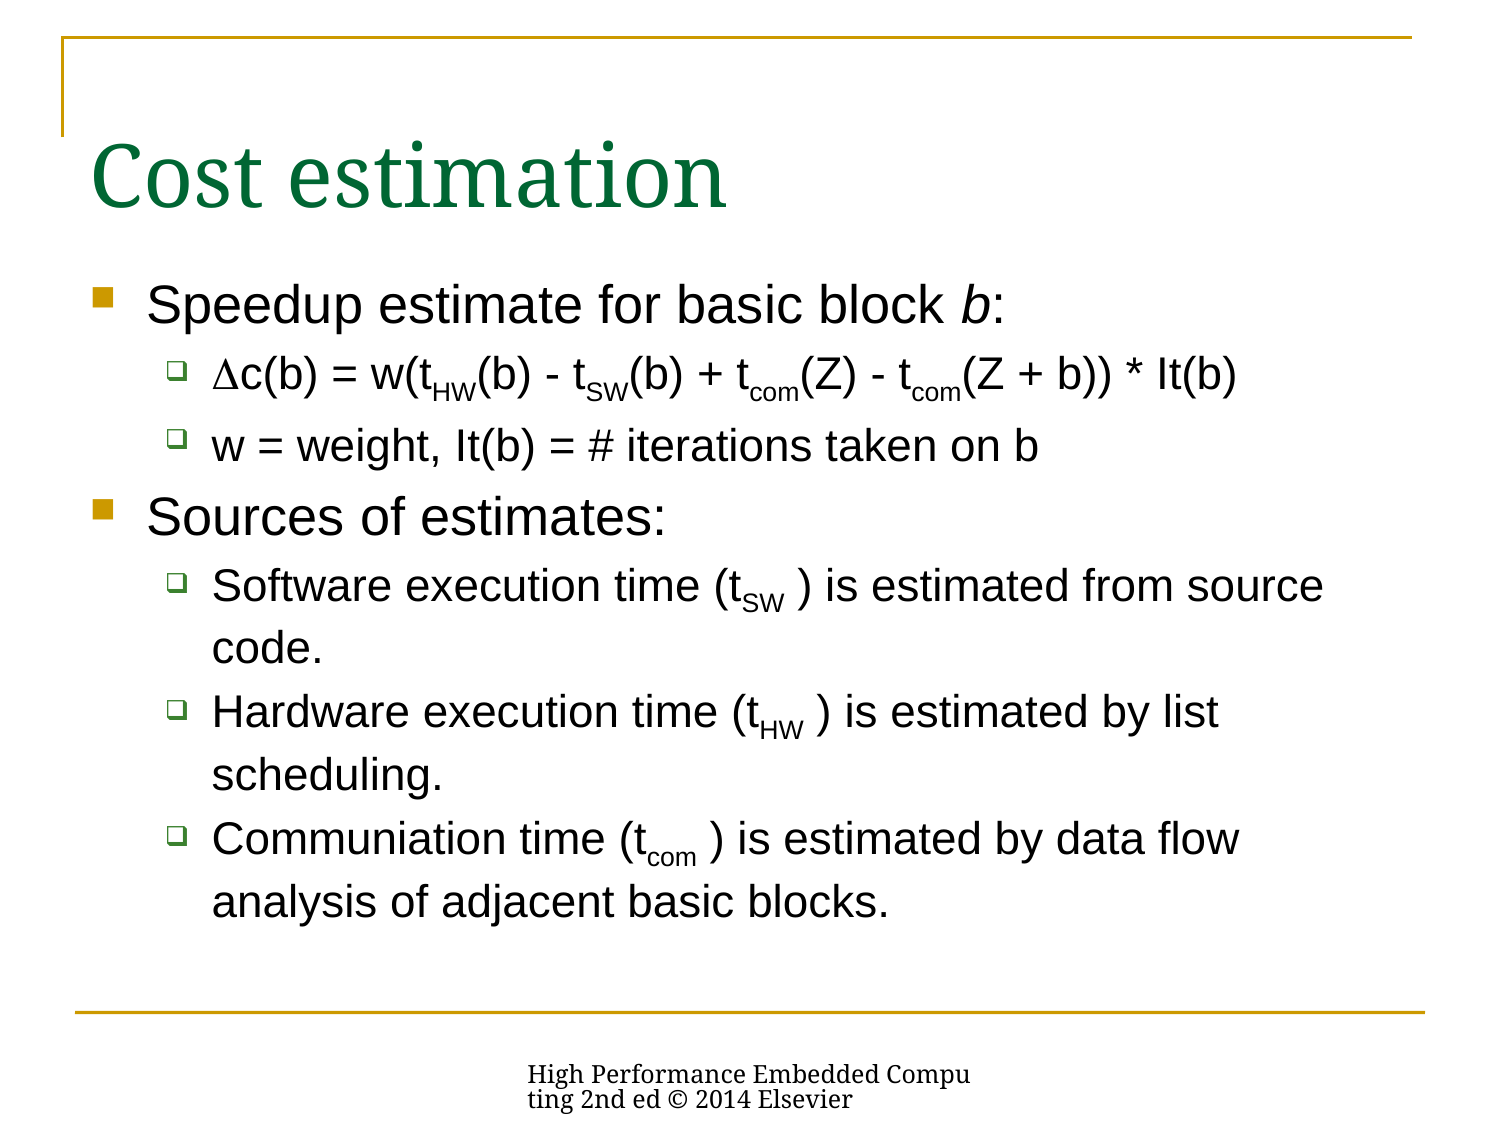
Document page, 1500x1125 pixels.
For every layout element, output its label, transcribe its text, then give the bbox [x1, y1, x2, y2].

footer High Performance Embedded Computing 2nd ed © 2014 Elsevier [512, 1025, 988, 1100]
list Speedup estimate for basic block b: Dc(b) = w(tHW(b) - tSW(b) + tcom(Z) - tcom(Z + b)) * It(b) w = weight, It(b) = # iterations taken on b Sources of estimates: Software execution time (tSW ) is estimated from source code. Hardware execution time (tHW ) is estimated by list scheduling. Communiation time (tcom ) is estimated by data flow analysis of adjacent basic blocks. [75, 262, 1425, 1006]
title Cost estimation [75, 45, 1425, 233]
